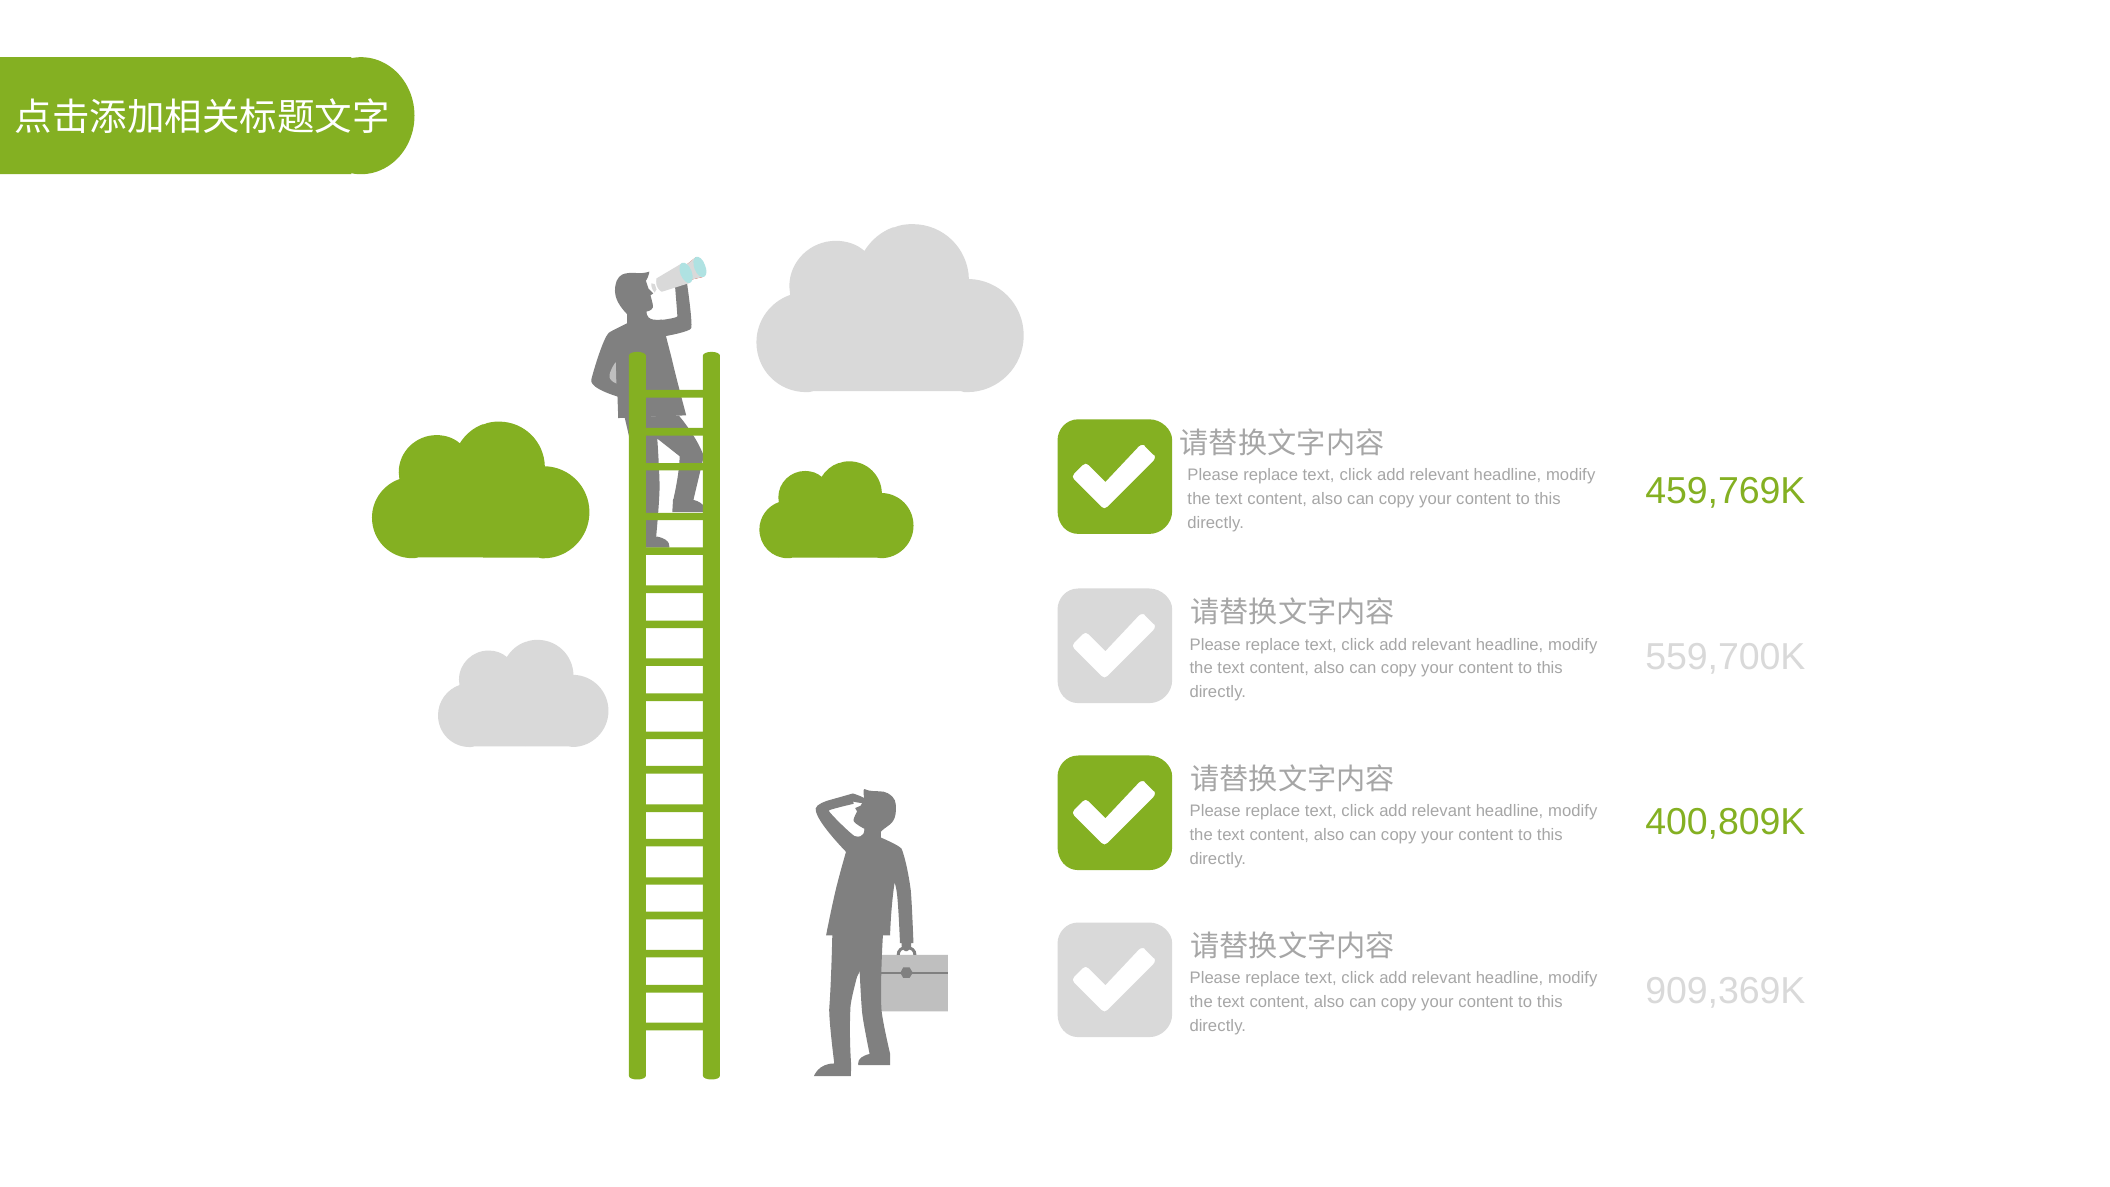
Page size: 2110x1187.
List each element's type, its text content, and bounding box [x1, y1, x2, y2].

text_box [589, 255, 708, 548]
text_box 459,769K [1645, 456, 1806, 511]
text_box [756, 224, 1024, 393]
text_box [1189, 753, 1625, 843]
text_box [437, 639, 609, 747]
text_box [1179, 417, 1622, 531]
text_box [813, 787, 948, 1077]
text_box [1189, 920, 1625, 1034]
text_box 400,809K [1645, 788, 1806, 843]
text_box [1057, 755, 1173, 871]
text_box [1057, 588, 1173, 704]
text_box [371, 421, 590, 559]
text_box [1189, 586, 1625, 700]
text_box 909,369K [1645, 957, 1806, 1012]
text_box 点击添加相关标题文字 [0, 85, 415, 146]
text_box [1057, 419, 1173, 534]
text_box [1057, 922, 1173, 1038]
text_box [759, 461, 914, 559]
text_box 559,700K [1645, 623, 1806, 678]
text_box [628, 351, 720, 1080]
